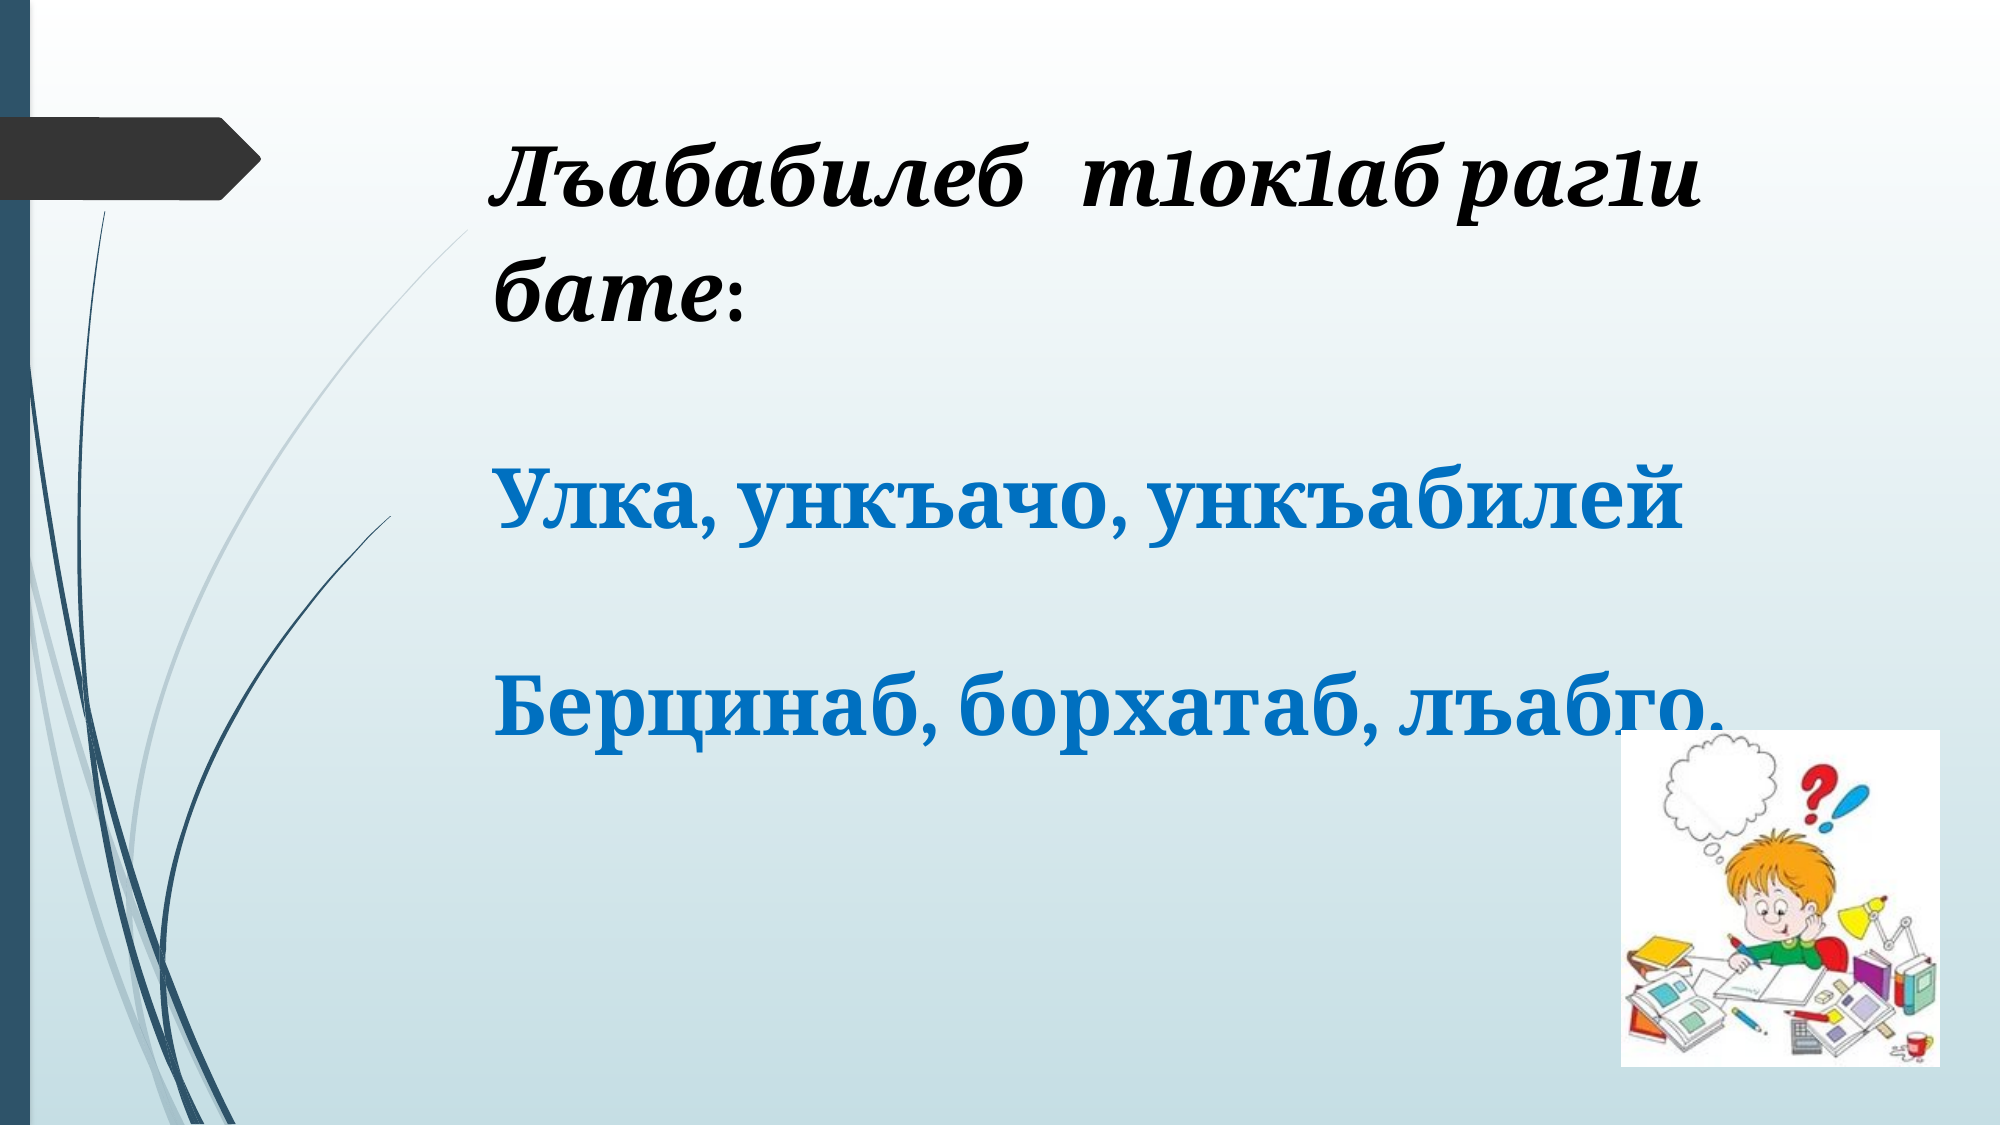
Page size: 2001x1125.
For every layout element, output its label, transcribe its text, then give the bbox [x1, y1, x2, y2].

text_box Лъабабилеб т1ок1аб раг1и бате: Улка, ункъачо, ункъабилей Берцинаб, борхатаб, лъабго. [477, 100, 1853, 759]
picture [1620, 730, 1940, 1068]
